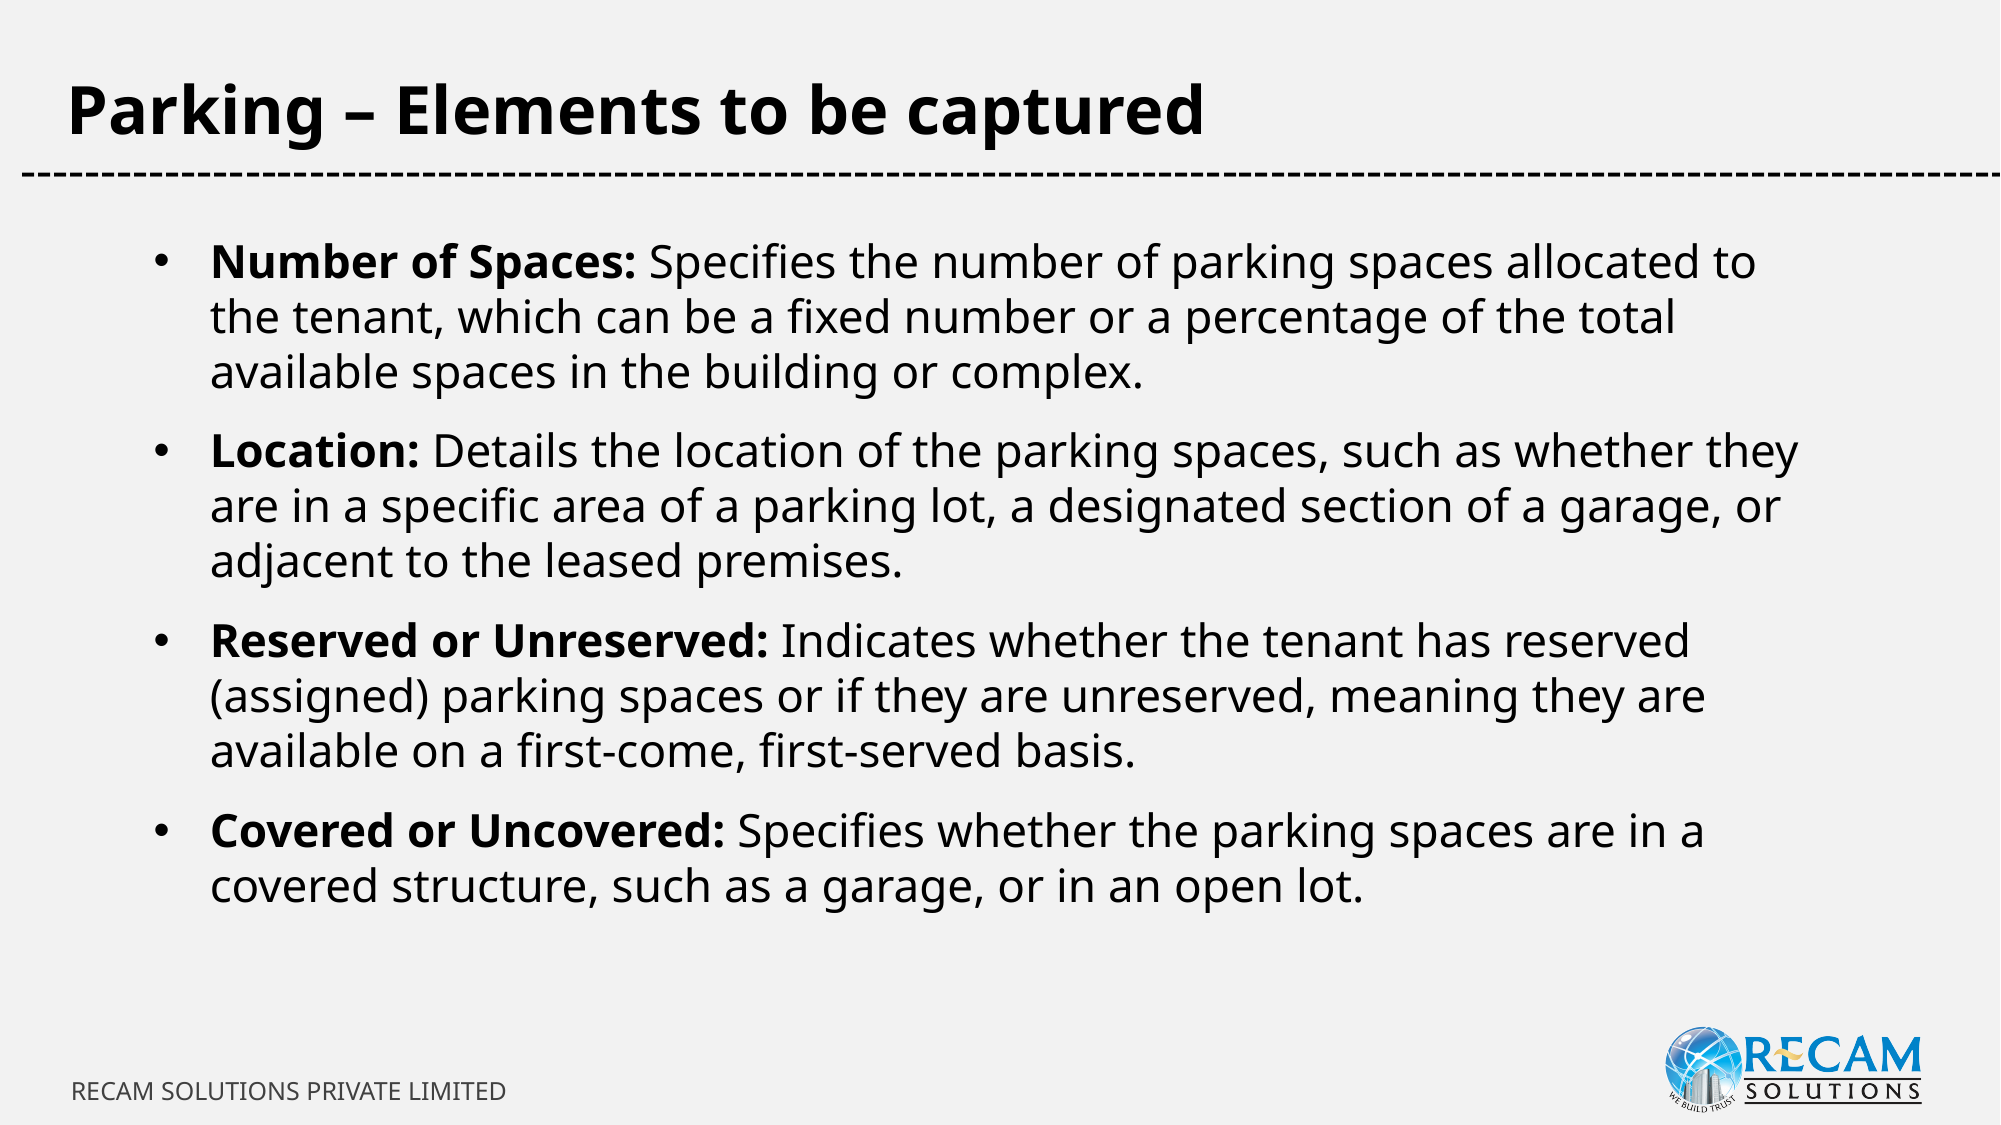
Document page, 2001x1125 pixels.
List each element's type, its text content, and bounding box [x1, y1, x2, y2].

footer RECAM SOLUTIONS PRIVATE LIMITED [70, 1073, 971, 1107]
text_box Parking – Elements to be captured [51, 60, 1520, 131]
text_box ----------------------------------------------------------------------------------------------------------------------------- [6, 131, 2000, 207]
text_box Number of Spaces: Specifies the number of parking spaces allocated to the tenant, which can be a fixed number or a percentage of the total available spaces in the building or complex. Location: Details the location of the parking spaces, such as whether they are in a specific area of a parking lot, a designated section of a garage, or adjacent to the leased premises. Reserved or Unreserved: Indicates whether the tenant has reserved (assigned) parking spaces or if they are unreserved, meaning they are available on a first-come, first-served basis. Covered or Uncovered: Specifies whether the parking spaces are in a covered structure, such as a garage, or in an open lot. [138, 224, 1842, 920]
picture [1652, 1014, 1935, 1125]
